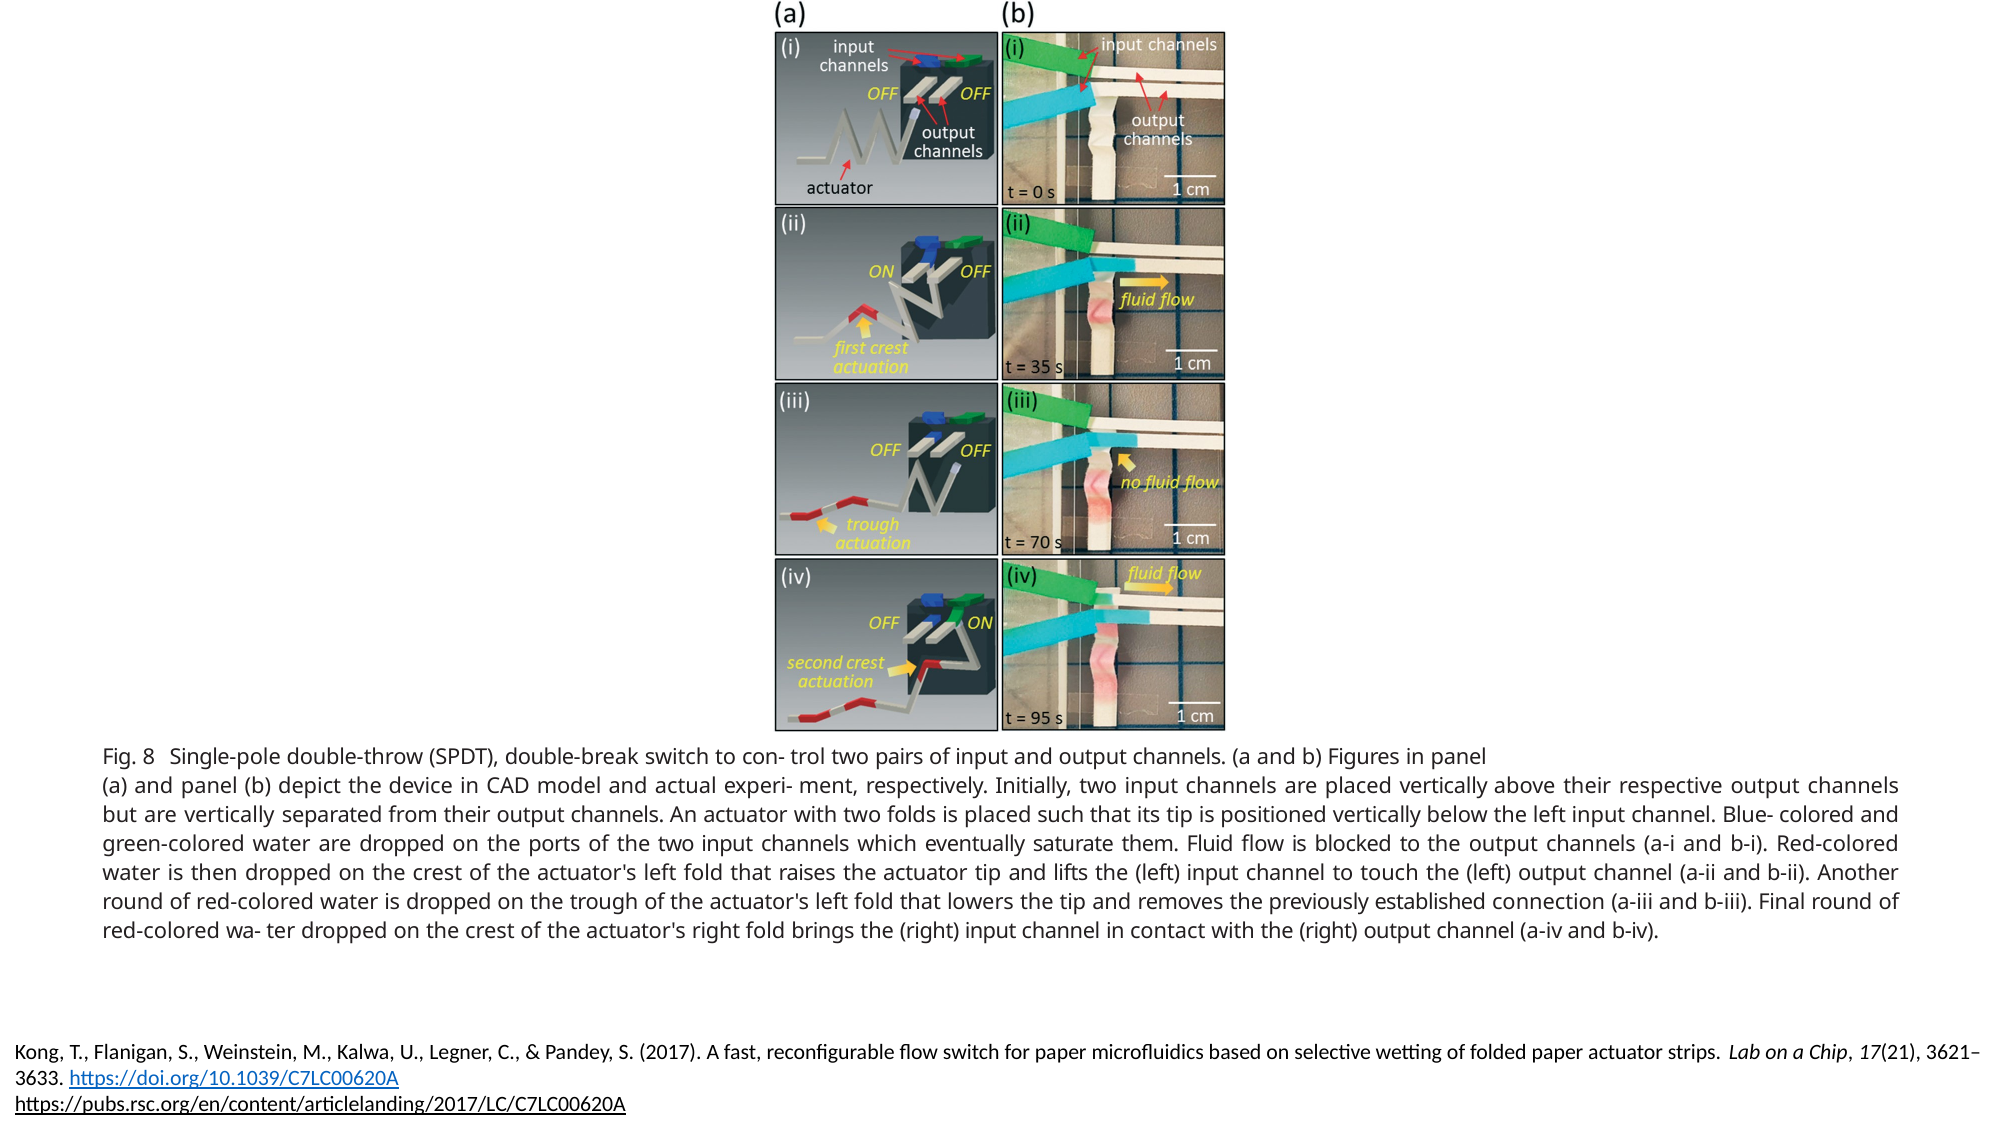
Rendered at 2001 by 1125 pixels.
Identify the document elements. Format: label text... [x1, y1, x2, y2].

picture [773, 0, 1227, 732]
text_box Fig. 8 Single-pole double-throw (SPDT), double-break switch to con- trol two pairs of input and output channels. (a and b) Figures in panel (a) and panel (b) depict the device in CAD model and actual experi- ment, respectively. Initially, two input channels are placed vertically above their respective output channels but are vertically separated from their output channels. An actuator with two folds is placed such that its tip is positioned vertically below the left input channel. Blue- colored and green-colored water are dropped on the ports of the two input channels which eventually saturate them. Fluid flow is blocked to the output channels (a-i and b-i). Red-colored water is then dropped on the crest of the actuator's left fold that raises the actuator tip and lifts the (left) input channel to touch the (left) output channel (a-ii and b-ii). Another round of red-colored water is dropped on the trough of the actuator's left fold that lowers the tip and removes the previously established connection (a-iii and b-iii). Final round of red-colored wa- ter dropped on the crest of the actuator's right fold brings the (right) input channel in contact with the (right) output channel (a-iv and b-iv). [100, 737, 1900, 944]
text_box Kong, T., Flanigan, S., Weinstein, M., Kalwa, U., Legner, C., & Pandey, S. (2017). A fast, reconfigurable flow switch for paper microfluidics based on selective wetting of folded paper actuator strips. Lab on a Chip, 17(21), 3621–3633. https://doi.org/10.1039/C7LC00620A https://pubs.rsc.org/en/content/articlelanding/2017/LC/C7LC00620A [0, 1030, 2000, 1124]
